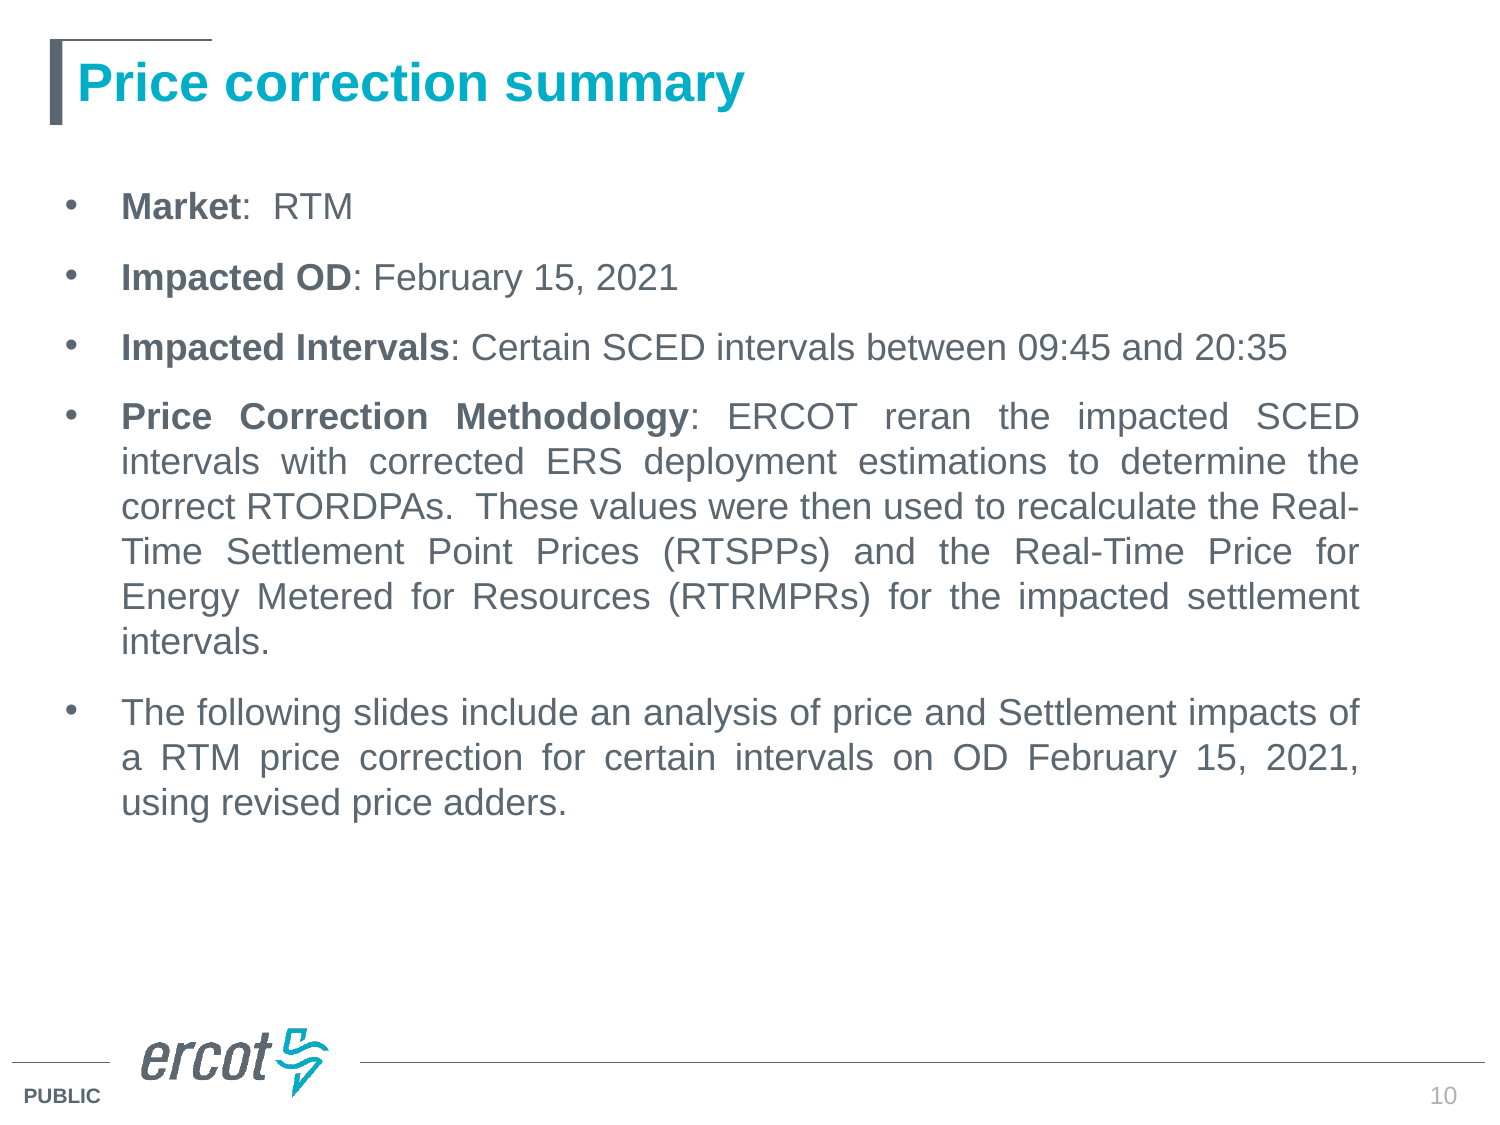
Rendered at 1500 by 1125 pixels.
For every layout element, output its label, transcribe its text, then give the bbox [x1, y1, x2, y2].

title Price correction summary [62, 39, 1450, 125]
picture [137, 1024, 332, 1100]
list Market: RTM Impacted OD: February 15, 2021 Impacted Intervals: Certain SCED intervals between 09:45 and 20:35 Price Correction Methodology: ERCOT reran the impacted SCED intervals with corrected ERS deployment estimations to determine the correct RTORDPAs. These values were then used to recalculate the Real-Time Settlement Point Prices (RTSPPs) and the Real-Time Price for Energy Metered for Resources (RTRMPRs) for the impacted settlement intervals. The following slides include an analysis of price and Settlement impacts of a RTM price correction for certain intervals on OD February 15, 2021, using revised price adders. [50, 174, 1375, 992]
slide_number 10 [1400, 1076, 1488, 1113]
